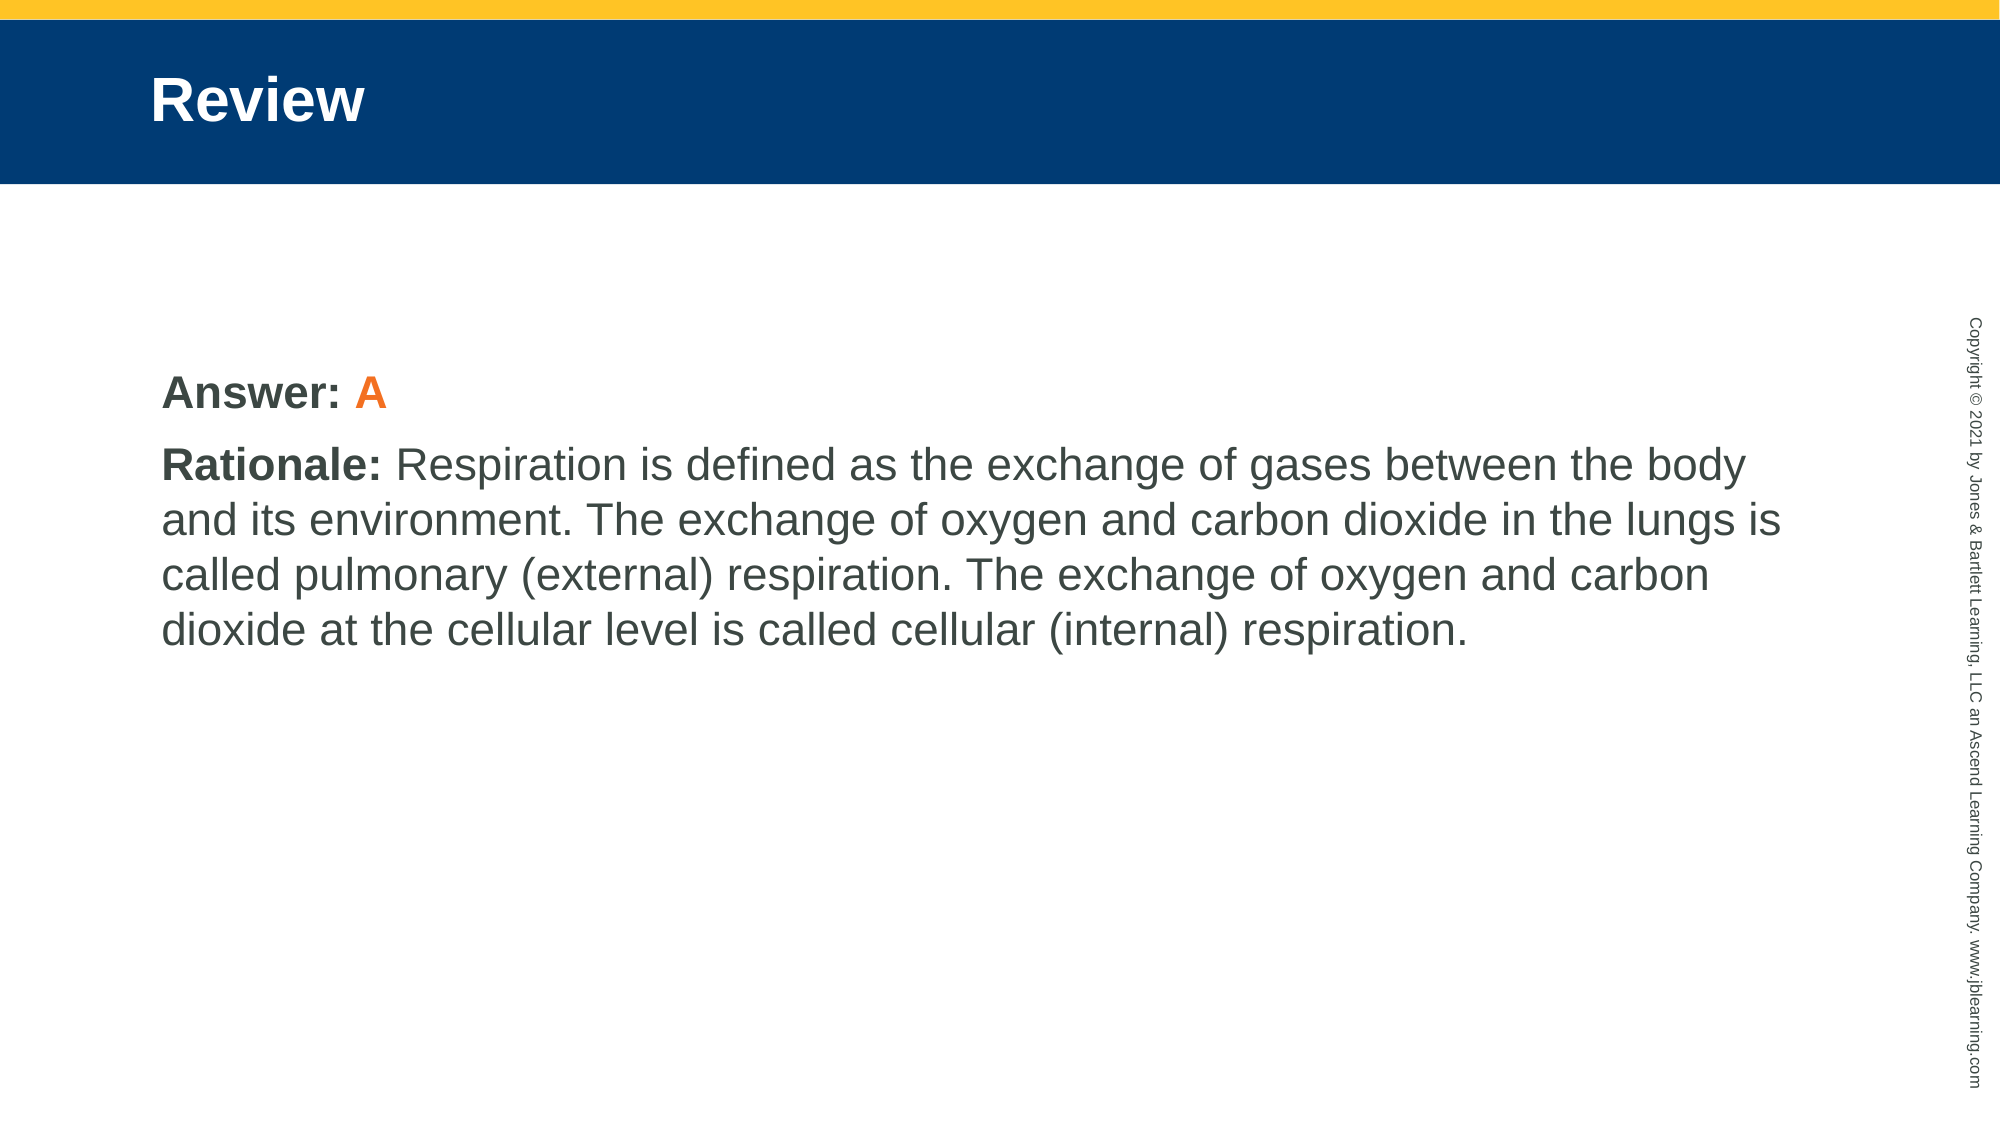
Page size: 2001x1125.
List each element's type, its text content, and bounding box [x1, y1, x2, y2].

list Answer: A Rationale: Respiration is defined as the exchange of gases between the body and its environment. The exchange of oxygen and carbon dioxide in the lungs is called pulmonary (external) respiration. The exchange of oxygen and carbon dioxide at the cellular level is called cellular (internal) respiration. [146, 361, 1859, 1016]
title Review [0, 19, 2000, 185]
